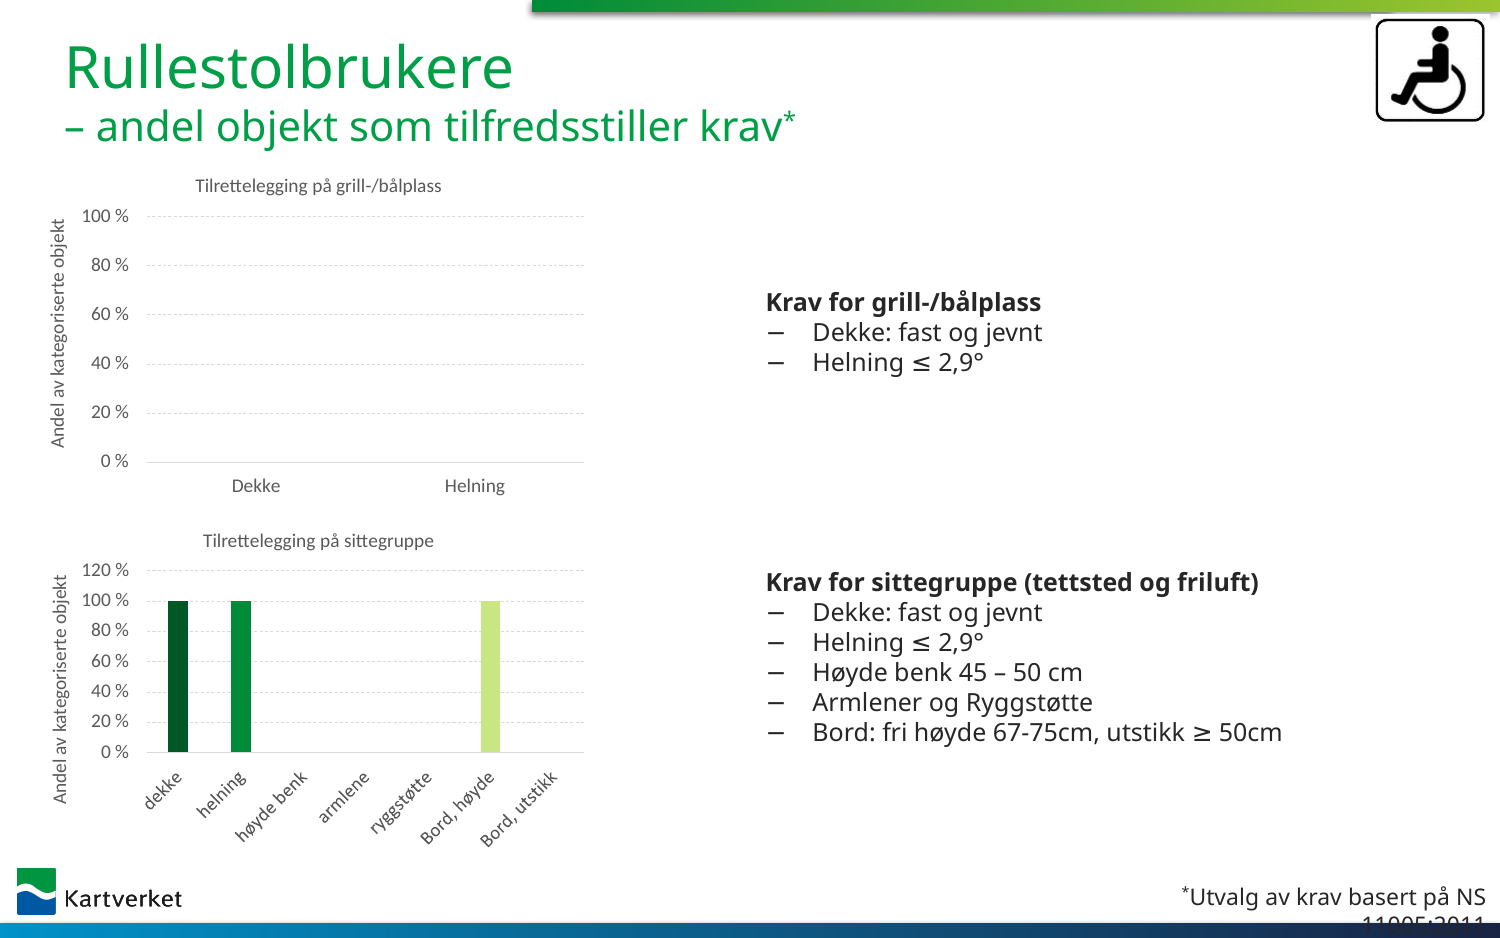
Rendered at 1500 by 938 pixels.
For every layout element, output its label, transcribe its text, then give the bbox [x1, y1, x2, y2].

text_box Rullestolbrukere – andel objekt som tilfredsstiller krav* [49, 14, 1431, 158]
picture [41, 520, 596, 859]
text_box Krav for grill-/bålplass Dekke: fast og jevnt Helning ≤ 2,9° [750, 279, 1452, 384]
text_box Krav for sittegruppe (tettsted og friluft) Dekke: fast og jevnt Helning ≤ 2,9° Høyde benk 45 – 50 cm Armlener og Ryggstøtte Bord: fri høyde 67-75cm, utstikk ≥ 50cm [750, 559, 1500, 754]
picture [1371, 13, 1491, 127]
picture [41, 166, 596, 505]
text_box *Utvalg av krav basert på NS 11005:2011 [1068, 873, 1500, 938]
